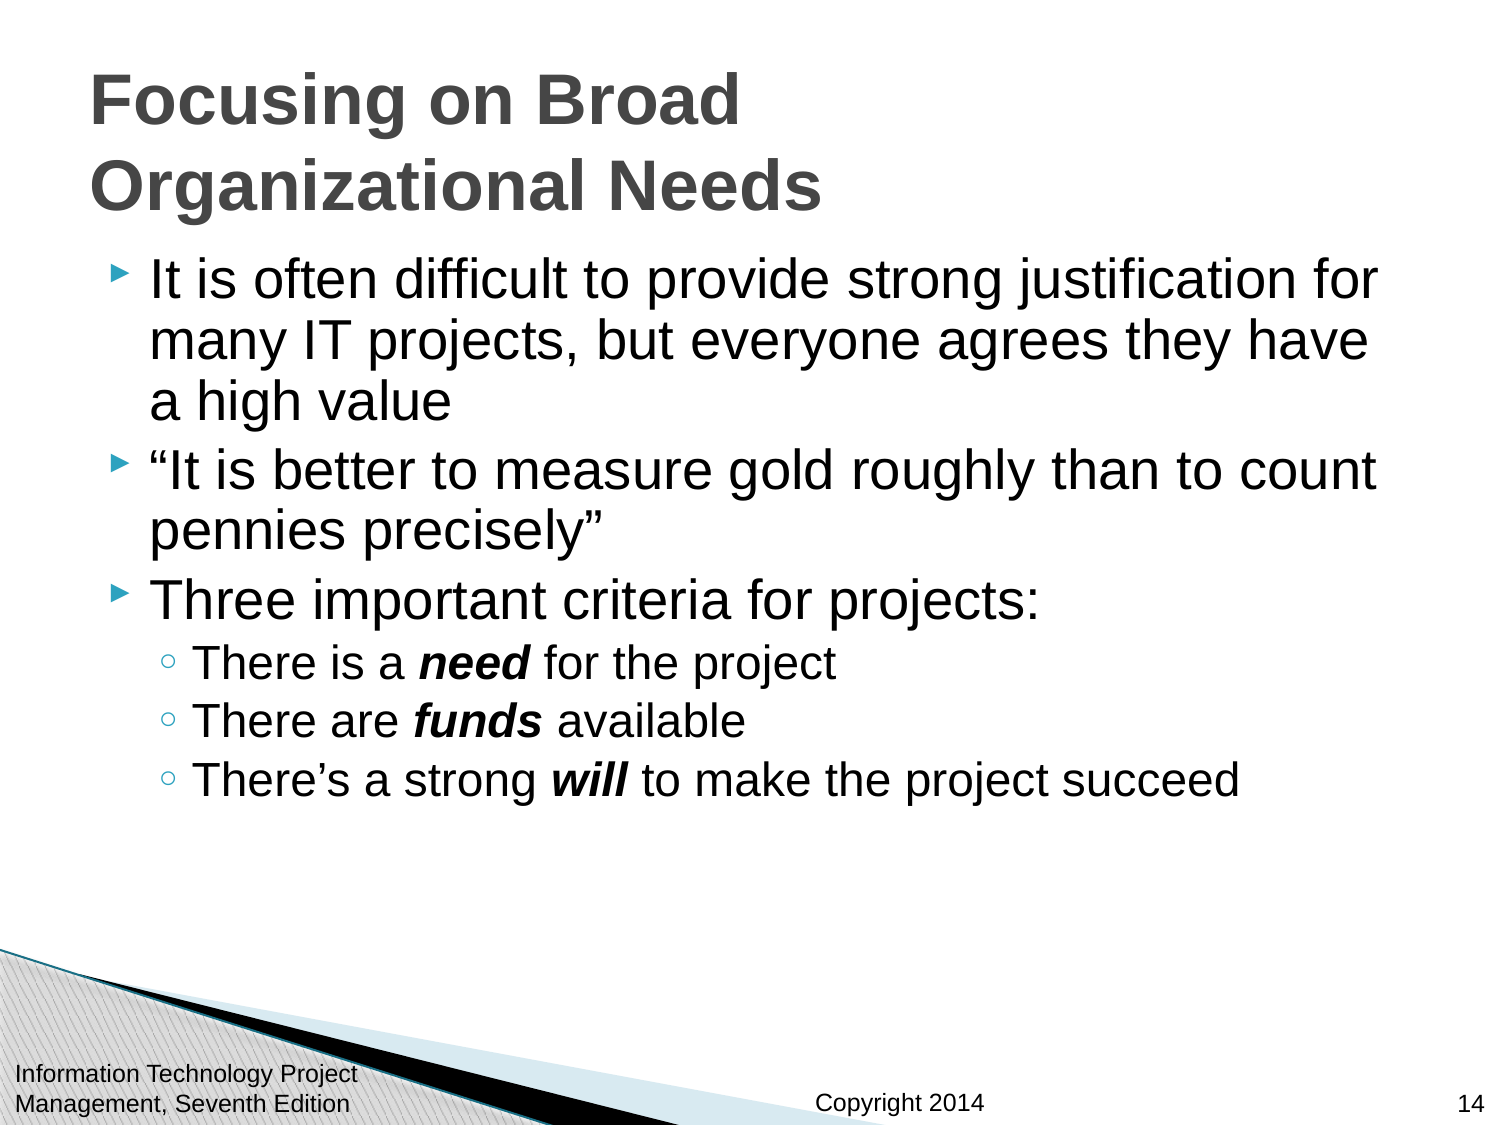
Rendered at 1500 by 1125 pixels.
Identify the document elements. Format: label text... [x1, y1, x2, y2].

title Focusing on Broad Organizational Needs [75, 45, 1425, 233]
list It is often difficult to provide strong justification for many IT projects, but everyone agrees they have a high value “It is better to measure gold roughly than to count pennies precisely” Three important criteria for projects: There is a need for the project There are funds available There’s a strong will to make the project succeed [75, 243, 1425, 986]
slide_number 14 [1412, 1065, 1500, 1125]
footer Information Technology Project Management, Seventh Edition [0, 1065, 386, 1125]
